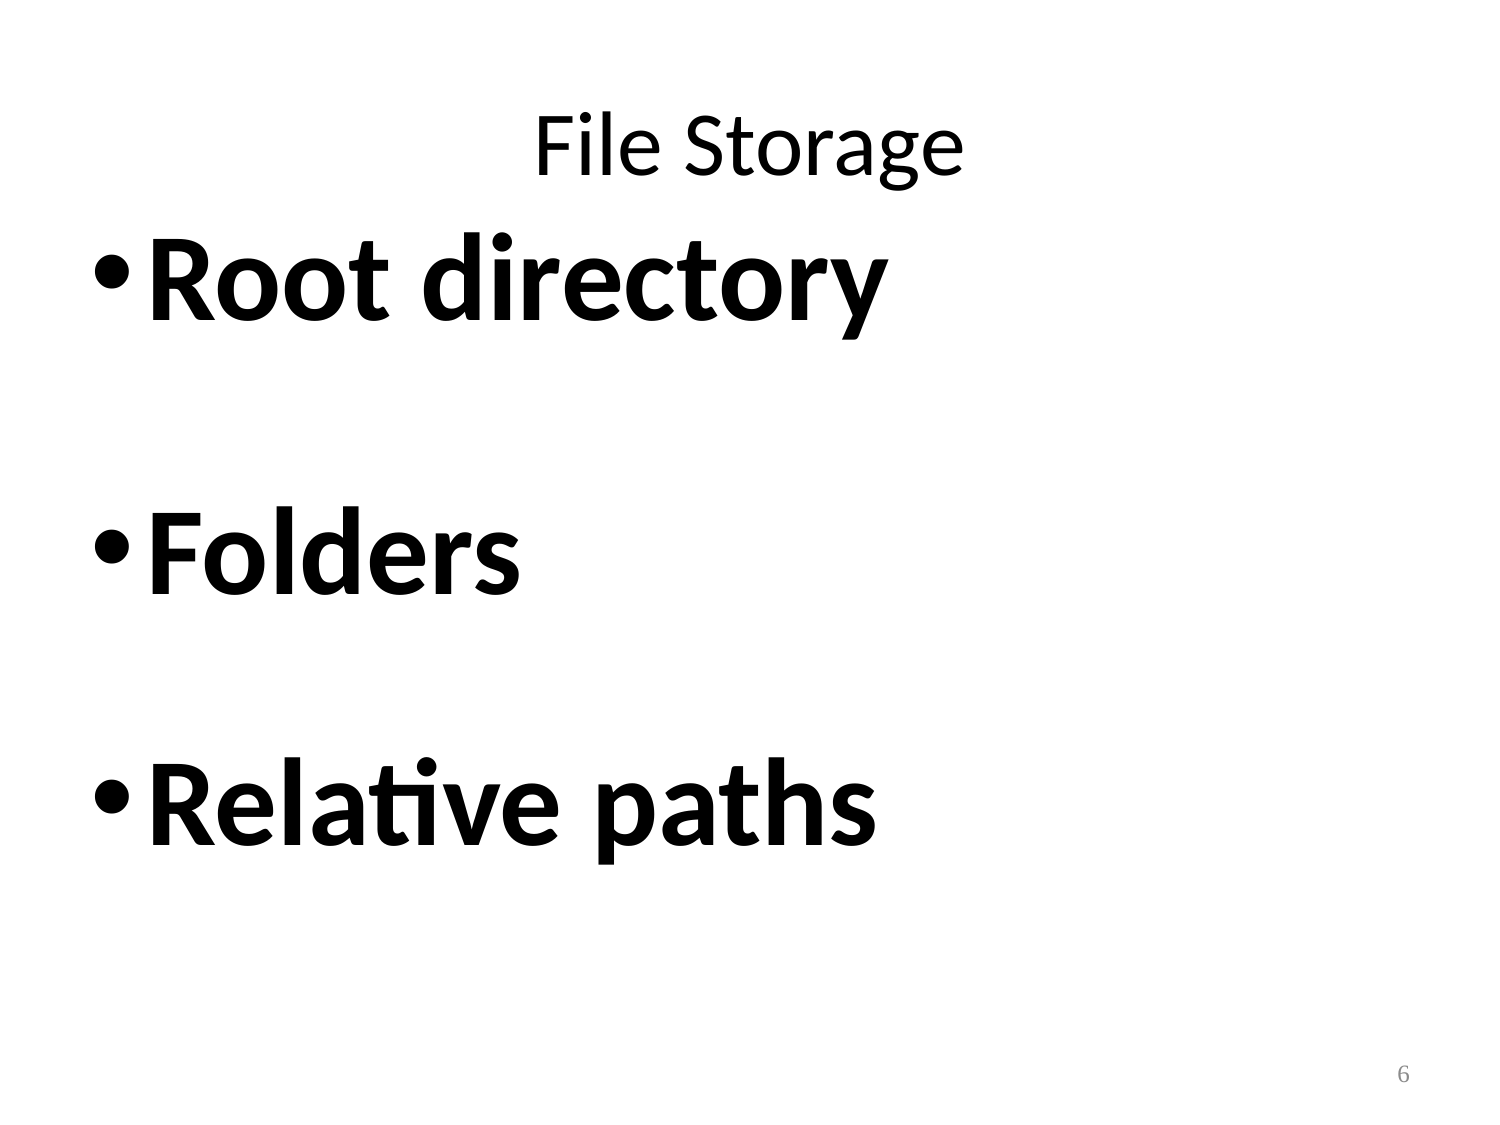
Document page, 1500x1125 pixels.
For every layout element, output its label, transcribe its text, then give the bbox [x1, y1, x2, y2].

slide_number 6 [1074, 1042, 1425, 1103]
title File Storage [75, 45, 1425, 187]
list Root directory Folders Relative paths [75, 187, 1438, 993]
